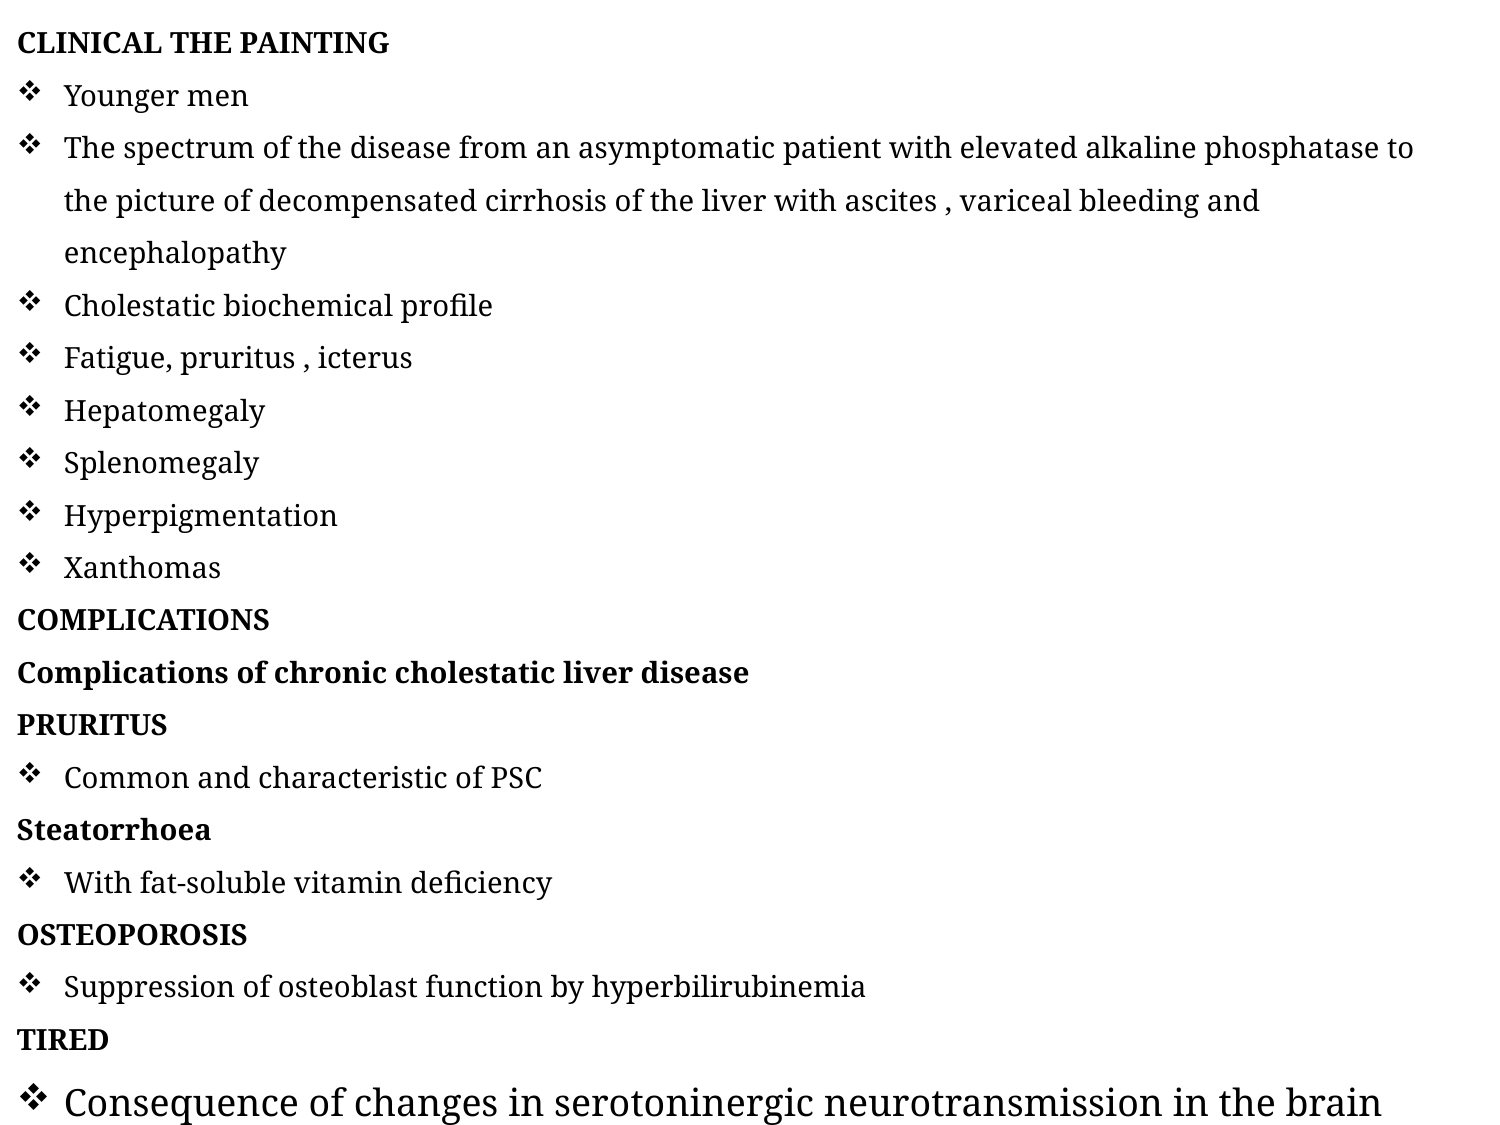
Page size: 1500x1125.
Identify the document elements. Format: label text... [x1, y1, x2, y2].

text_box CLINICAL THE PAINTING Younger men The spectrum of the disease from an asymptomatic patient with elevated alkaline phosphatase to the picture of decompensated cirrhosis of the liver with ascites , variceal bleeding and encephalopathy Cholestatic biochemical profile Fatigue, pruritus , icterus Hepatomegaly Splenomegaly Hyperpigmentation Xanthomas COMPLICATIONS Complications of chronic cholestatic liver disease PRURITUS Common and characteristic of PSC Steatorrhoea With fat-soluble vitamin deficiency OSTEOPOROSIS Suppression of osteoblast function by hyperbilirubinemia TIRED Consequence of changes in serotoninergic neurotransmission in the brain [2, 0, 1440, 1125]
